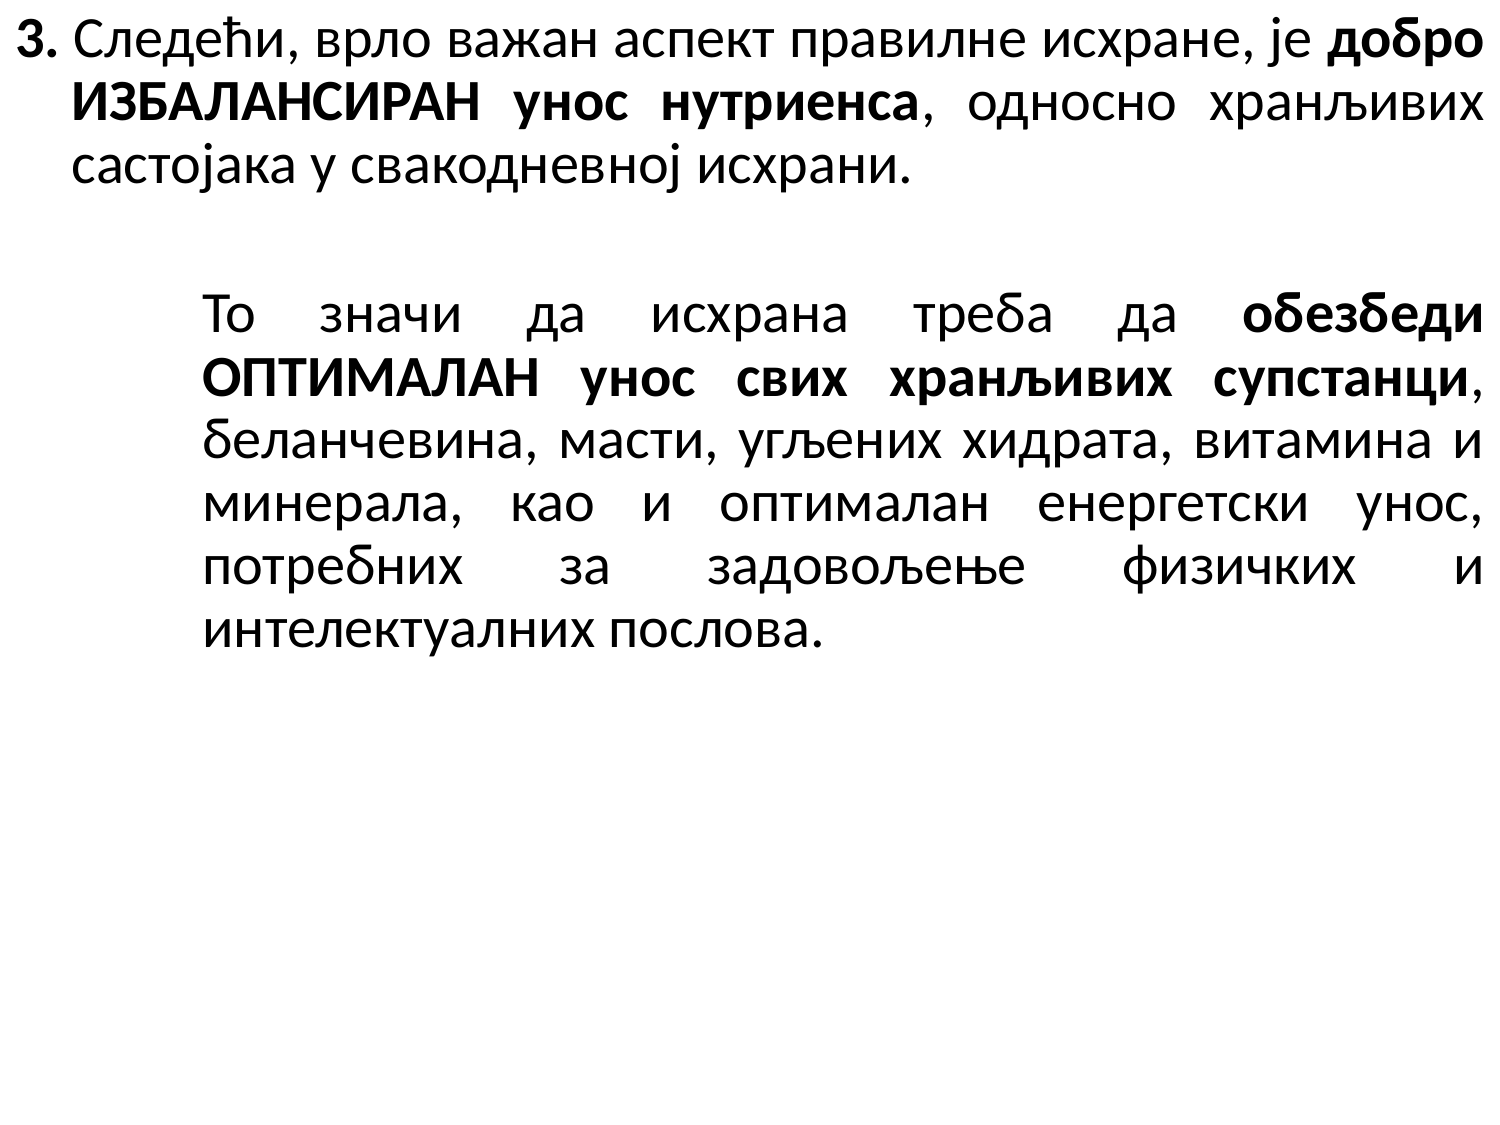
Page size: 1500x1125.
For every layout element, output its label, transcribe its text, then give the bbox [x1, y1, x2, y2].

list 3. Следећи, врло важан аспект правилне исхране, је добро ИЗБАЛАНСИРАН унос нутриенса, односно хранљивих састојака у свакодневној исхрани. То значи да исхрана треба да обезбеди ОПТИМАЛАН унос свих хранљивих супстанци, беланчевина, масти, угљених хидрата, витамина и минерала, као и оптималан енергетски унос, потребних за задовољење физичких и интелектуалних послова. [0, 0, 1500, 1125]
